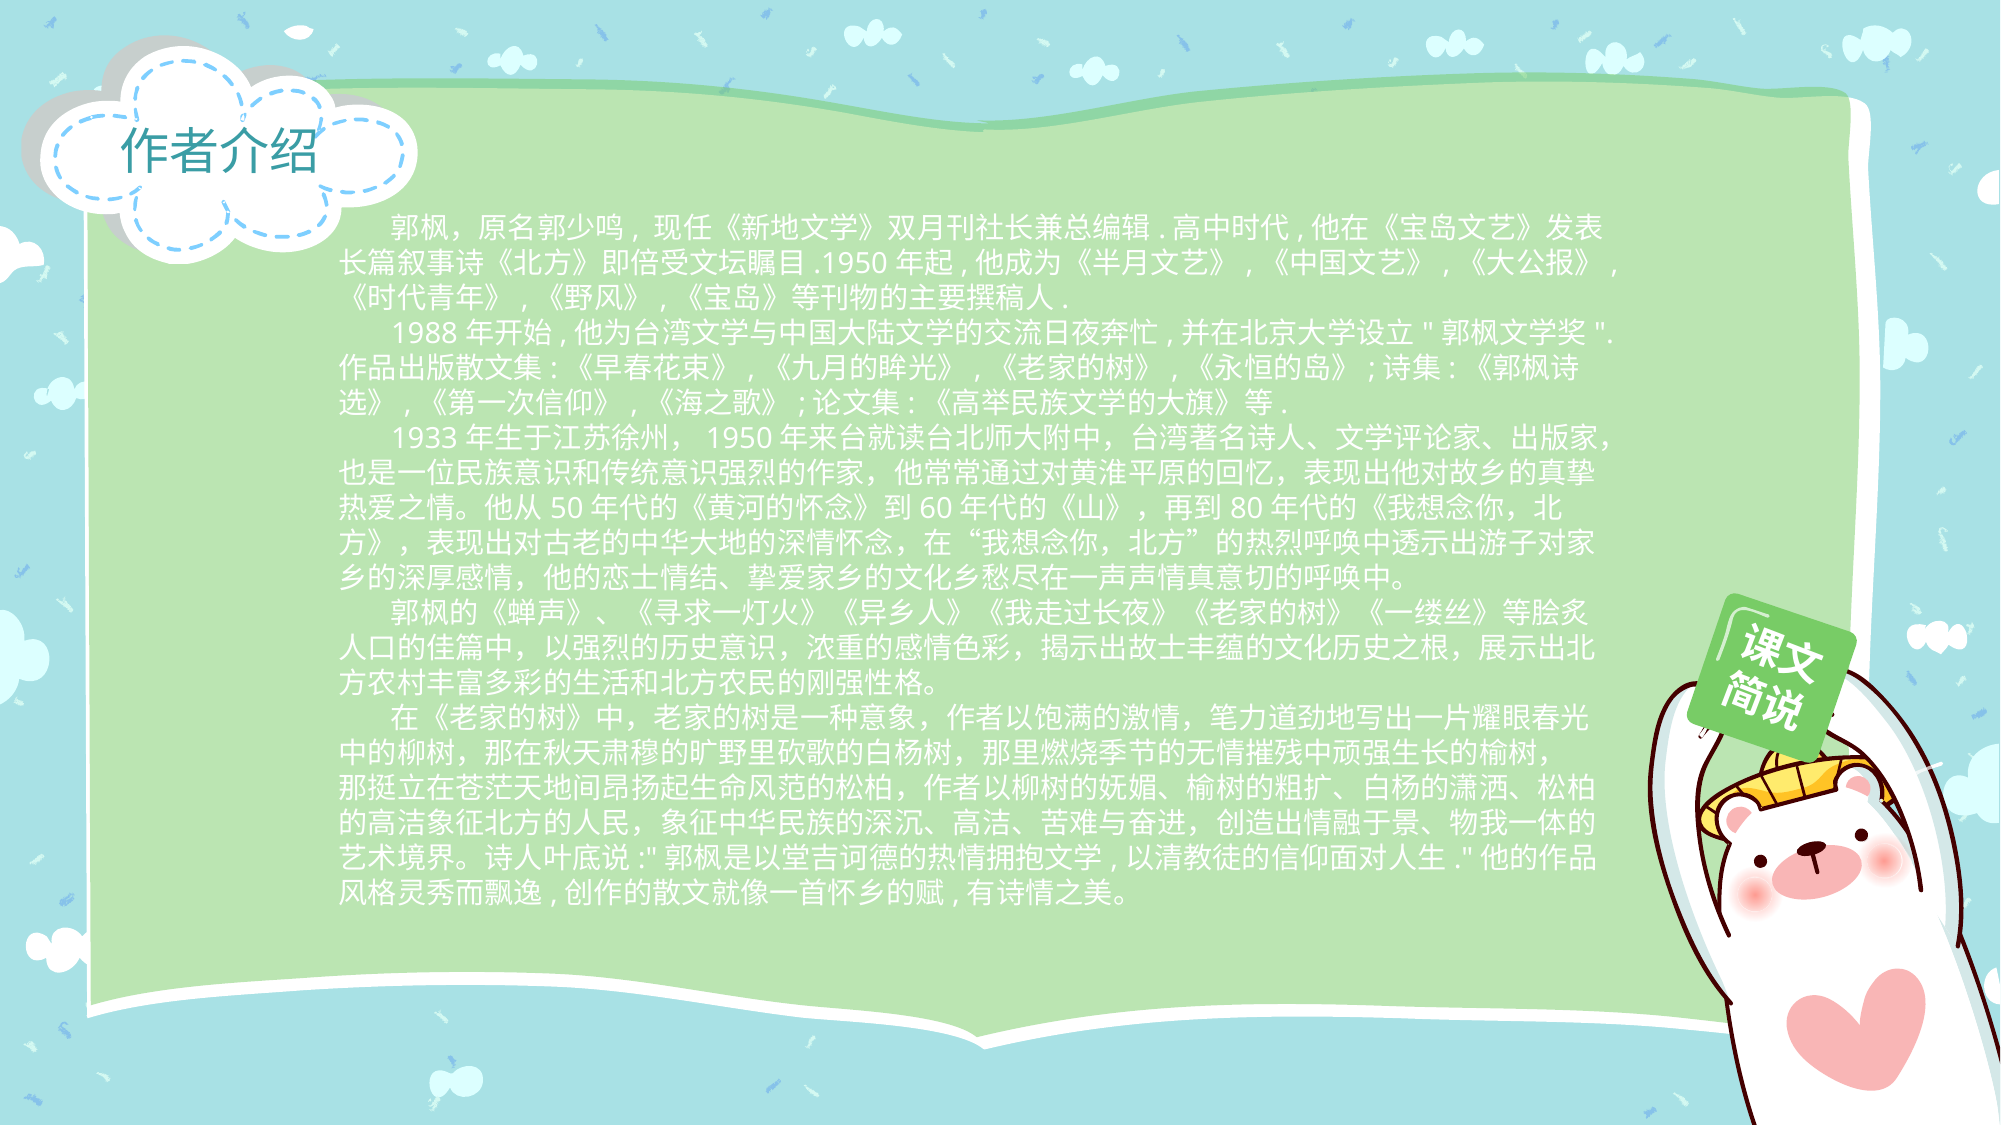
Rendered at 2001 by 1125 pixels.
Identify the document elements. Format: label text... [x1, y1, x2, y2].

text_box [21, 35, 419, 264]
text_box 郭枫，原名郭少鸣, 现任《新地文学》双月刊社长兼总编辑.高中时代,他在《宝岛文艺》发表长篇叙事诗《北方》即倍受文坛瞩目.1950年起,他成为《半月文艺》,《中国文艺》,《大公报》,《时代青年》,《野风》,《宝岛》等刊物的主要撰稿人. 1988年开始,他为台湾文学与中国大陆文学的交流日夜奔忙,并在北京大学设立"郭枫文学奖".作品出版散文集:《早春花束》,《九月的眸光》,《老家的树》,《永恒的岛》;诗集:《郭枫诗选》,《第一次信仰》,《海之歌》;论文集:《高举民族文学的大旗》等. 1933年生于江苏徐州，1950年来台就读台北师大附中，台湾著名诗人、文学评论家、出版家，也是一位民族意识和传统意识强烈的作家，他常常通过对黄淮平原的回忆，表现出他对故乡的真挚热爱之情。他从50年代的《黄河的怀念》到60年代的《山》，再到80年代的《我想念你，北方》，表现出对古老的中华大地的深情怀念，在“我想念你，北方”的热烈呼唤中透示出游子对家乡的深厚感情，他的恋士情结、挚爱家乡的文化乡愁尽在一声声情真意切的呼唤中。 郭枫的《蝉声》、《寻求一灯火》《异乡人》《我走过长夜》《老家的树》《一缕丝》等脍炙人口的佳篇中，以强烈的历史意识，浓重的感情色彩，揭示出故士丰蕴的文化历史之根，展示出北方农村丰富多彩的生活和北方农民的刚强性格。 在《老家的树》中，老家的树是一种意象，作者以饱满的激情，笔力道劲地写出一片耀眼春光中的柳树，那在秋天肃穆的旷野里砍歌的白杨树，那里燃烧季节的无情摧残中顽强生长的榆树， 那挺立在苍茫天地间昂扬起生命风范的松柏，作者以柳树的妩媚、榆树的粗扩、白杨的潇洒、松柏的高洁象征北方的人民，象征中华民族的深沉、高洁、苦难与奋进，创造出情融于景、物我一体的艺术境界。诗人叶底说:"郭枫是以堂吉诃德的热情拥抱文学,以清教徒的信仰面对人生."他的作品风格灵秀而飘逸,创作的散文就像一首怀乡的赋,有诗情之美。 [323, 202, 1631, 917]
